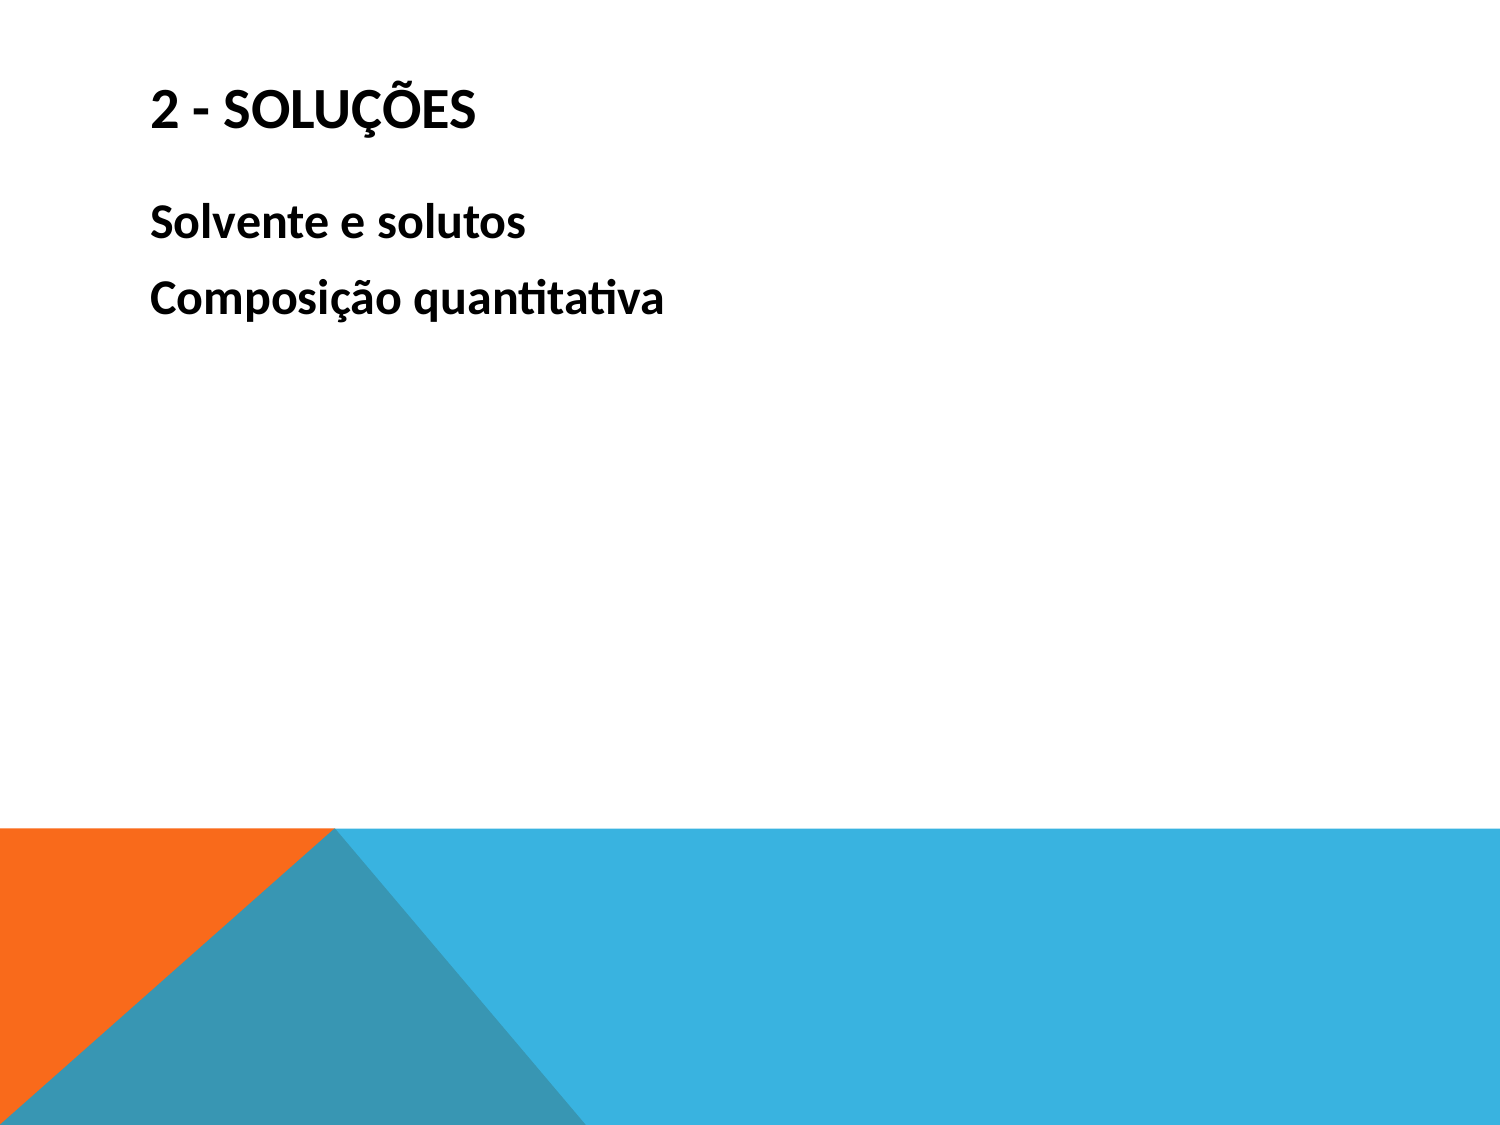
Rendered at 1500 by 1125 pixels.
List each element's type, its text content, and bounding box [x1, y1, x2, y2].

title 2 - SOLUÇÕES [135, 60, 1369, 150]
list Solvente e solutos Composição quantitativa [135, 180, 1369, 768]
